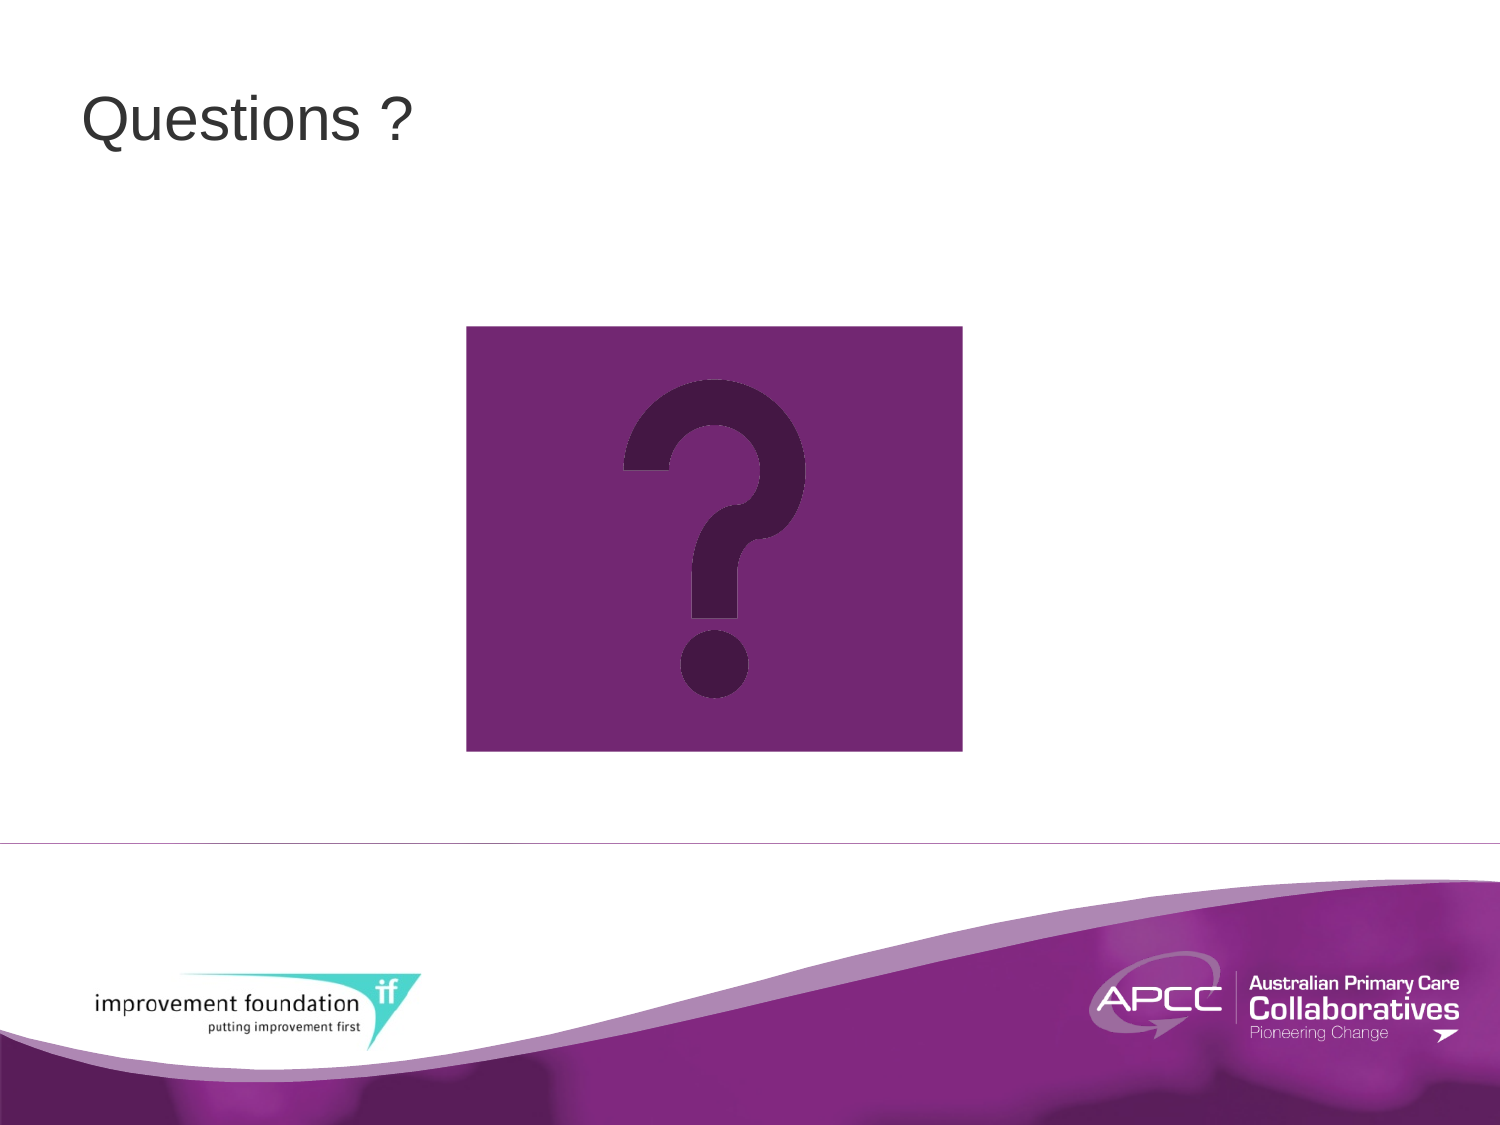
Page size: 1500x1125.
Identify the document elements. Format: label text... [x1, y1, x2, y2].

text_box [466, 326, 963, 752]
picture [0, 883, 1500, 1125]
title Questions ? [80, 77, 1419, 183]
picture [93, 925, 422, 1051]
